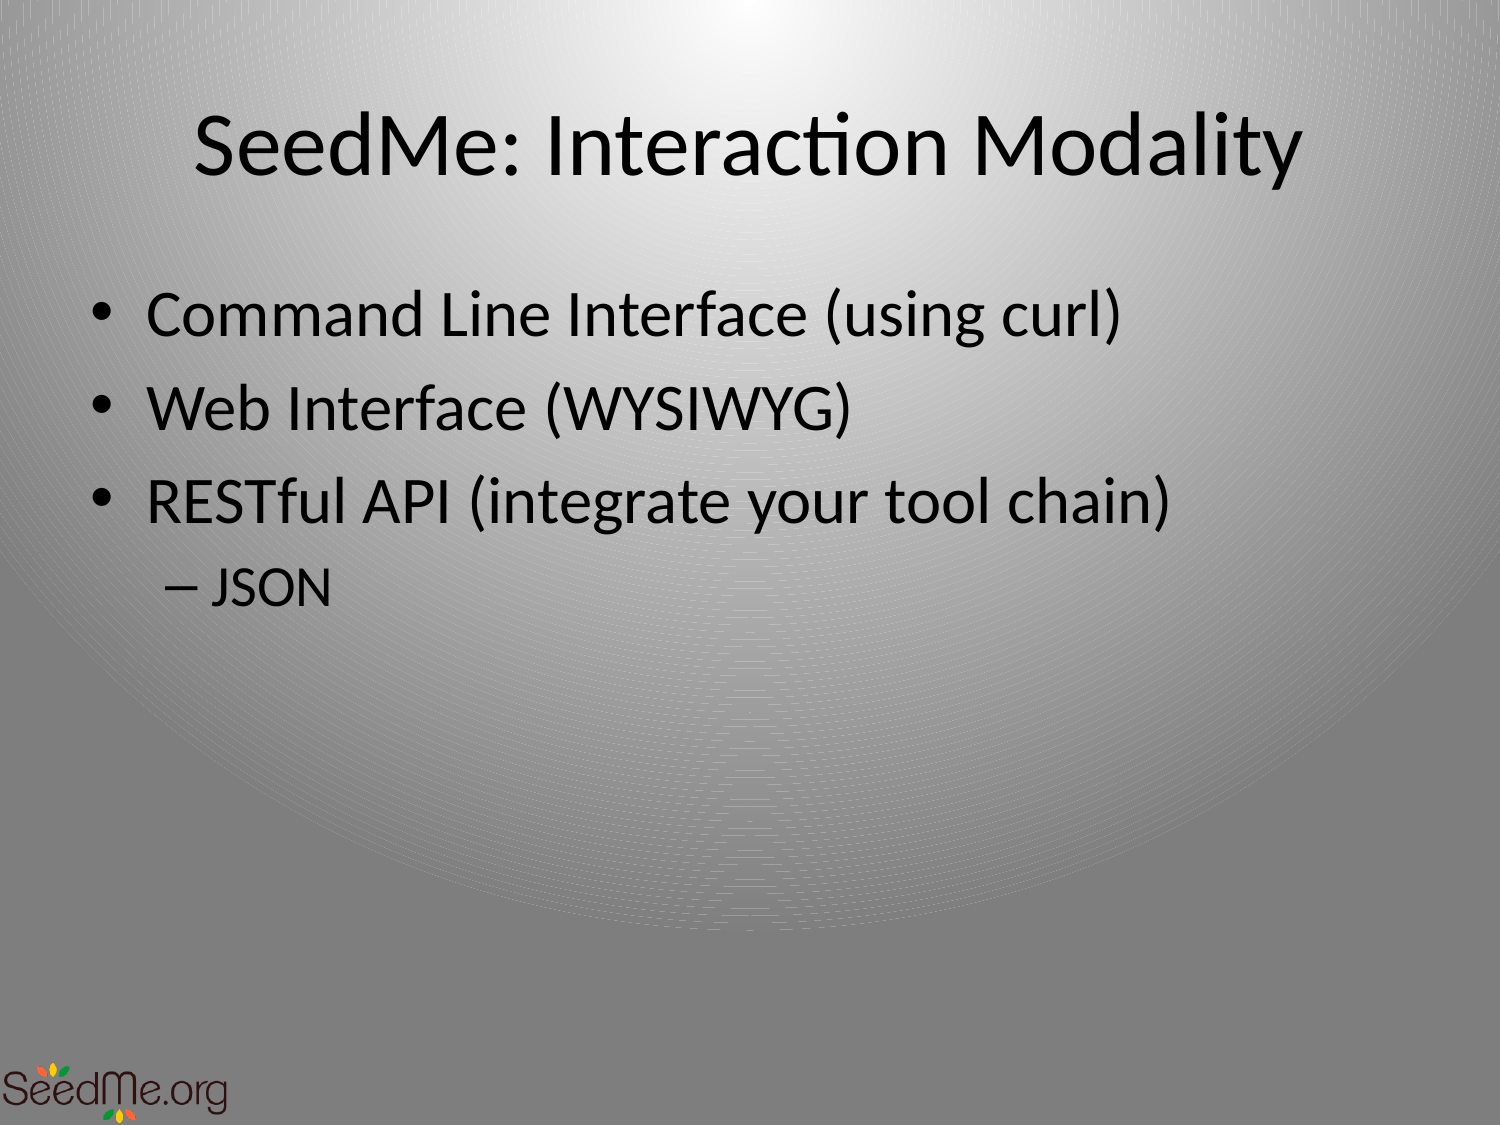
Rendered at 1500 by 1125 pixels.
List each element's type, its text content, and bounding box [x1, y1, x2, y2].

picture [1, 1060, 227, 1124]
list Command Line Interface (using curl) Web Interface (WYSIWYG) RESTful API (integrate your tool chain) JSON [75, 262, 1425, 1005]
title SeedMe: Interaction Modality [75, 45, 1425, 233]
